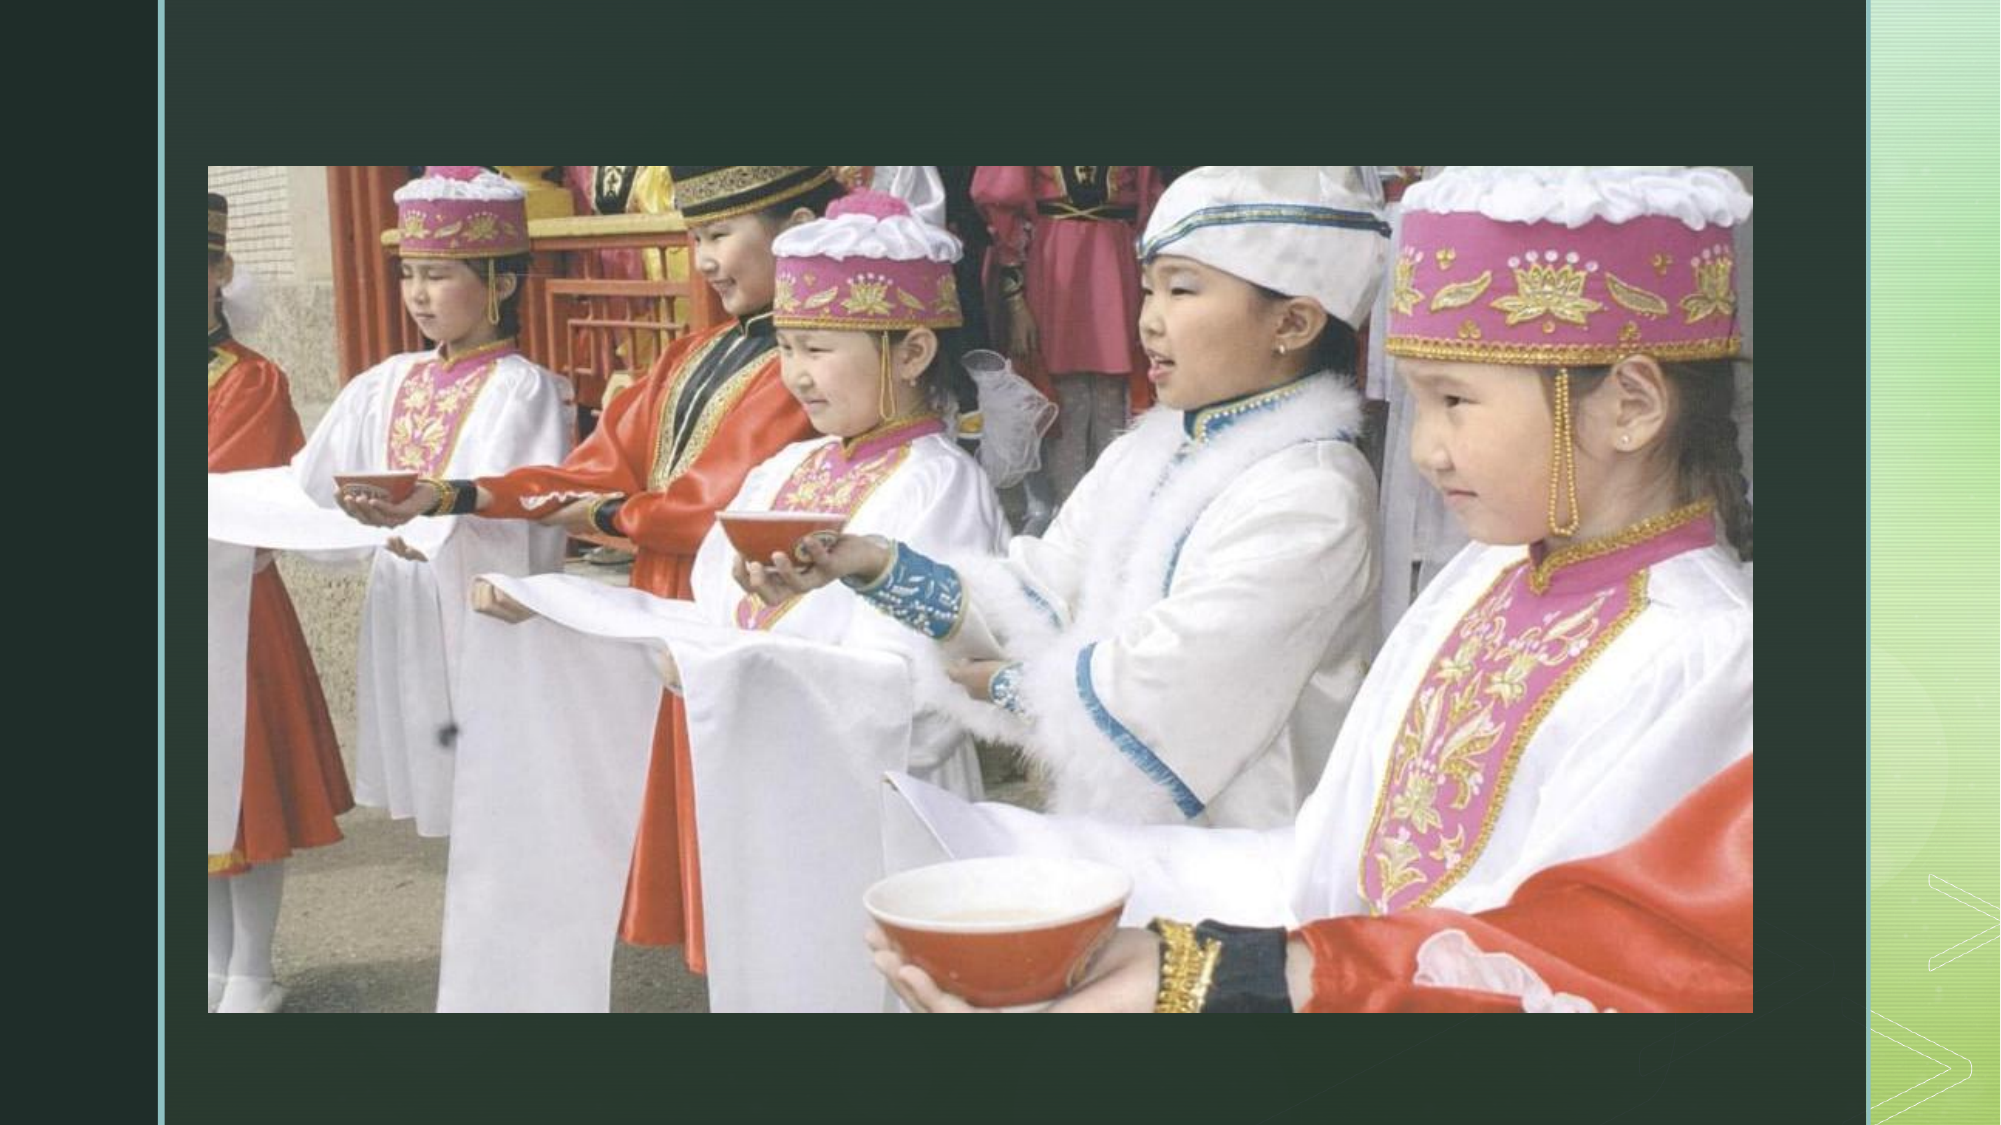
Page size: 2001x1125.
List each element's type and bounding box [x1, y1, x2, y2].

picture [1871, 0, 2001, 1125]
picture [207, 166, 1753, 1014]
